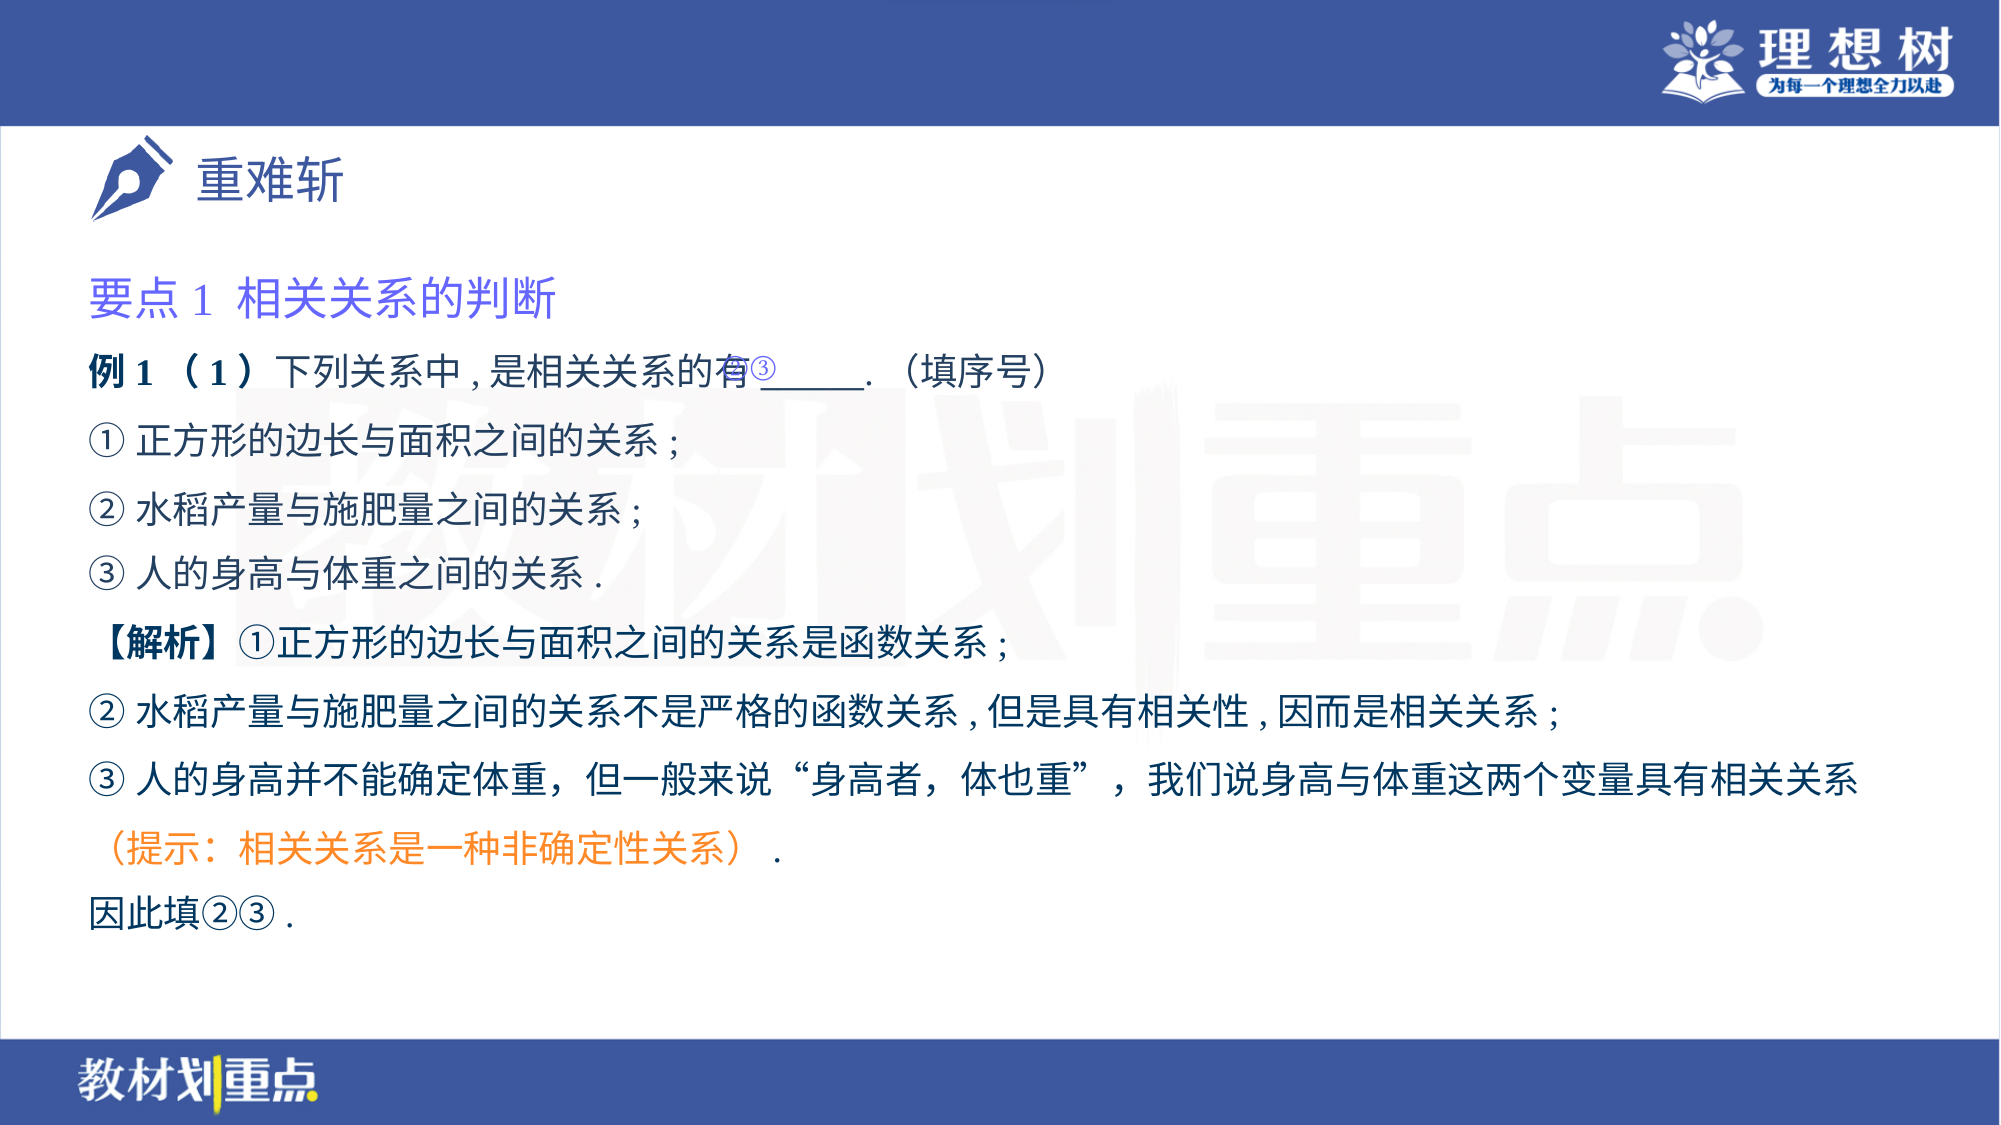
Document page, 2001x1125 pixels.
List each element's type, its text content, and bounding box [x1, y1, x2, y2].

picture [0, 0, 2000, 1125]
text_box 【解析】①正方形的边长与面积之间的关系是函数关系; ②水稻产量与施肥量之间的关系不是严格的函数关系,但是具有相关性,因而是相关关系; ③人的身高并不能确定体重，但一般来说“身高者，体也重”，我们说身高与体重这两个变量具有相关关系 （提示：相关关系是一种非确定性关系）. 因此填②③. [88, 595, 1911, 929]
text_box 要点1 相关关系的判断 [88, 243, 1911, 324]
text_box ②③ [698, 319, 802, 381]
text_box 重难斩 [194, 135, 491, 222]
text_box 例1（1）下列关系中,是相关关系的有______.（填序号） ①正方形的边长与面积之间的关系; ②水稻产量与施肥量之间的关系; ③人的身高与体重之间的关系. [88, 324, 1911, 589]
